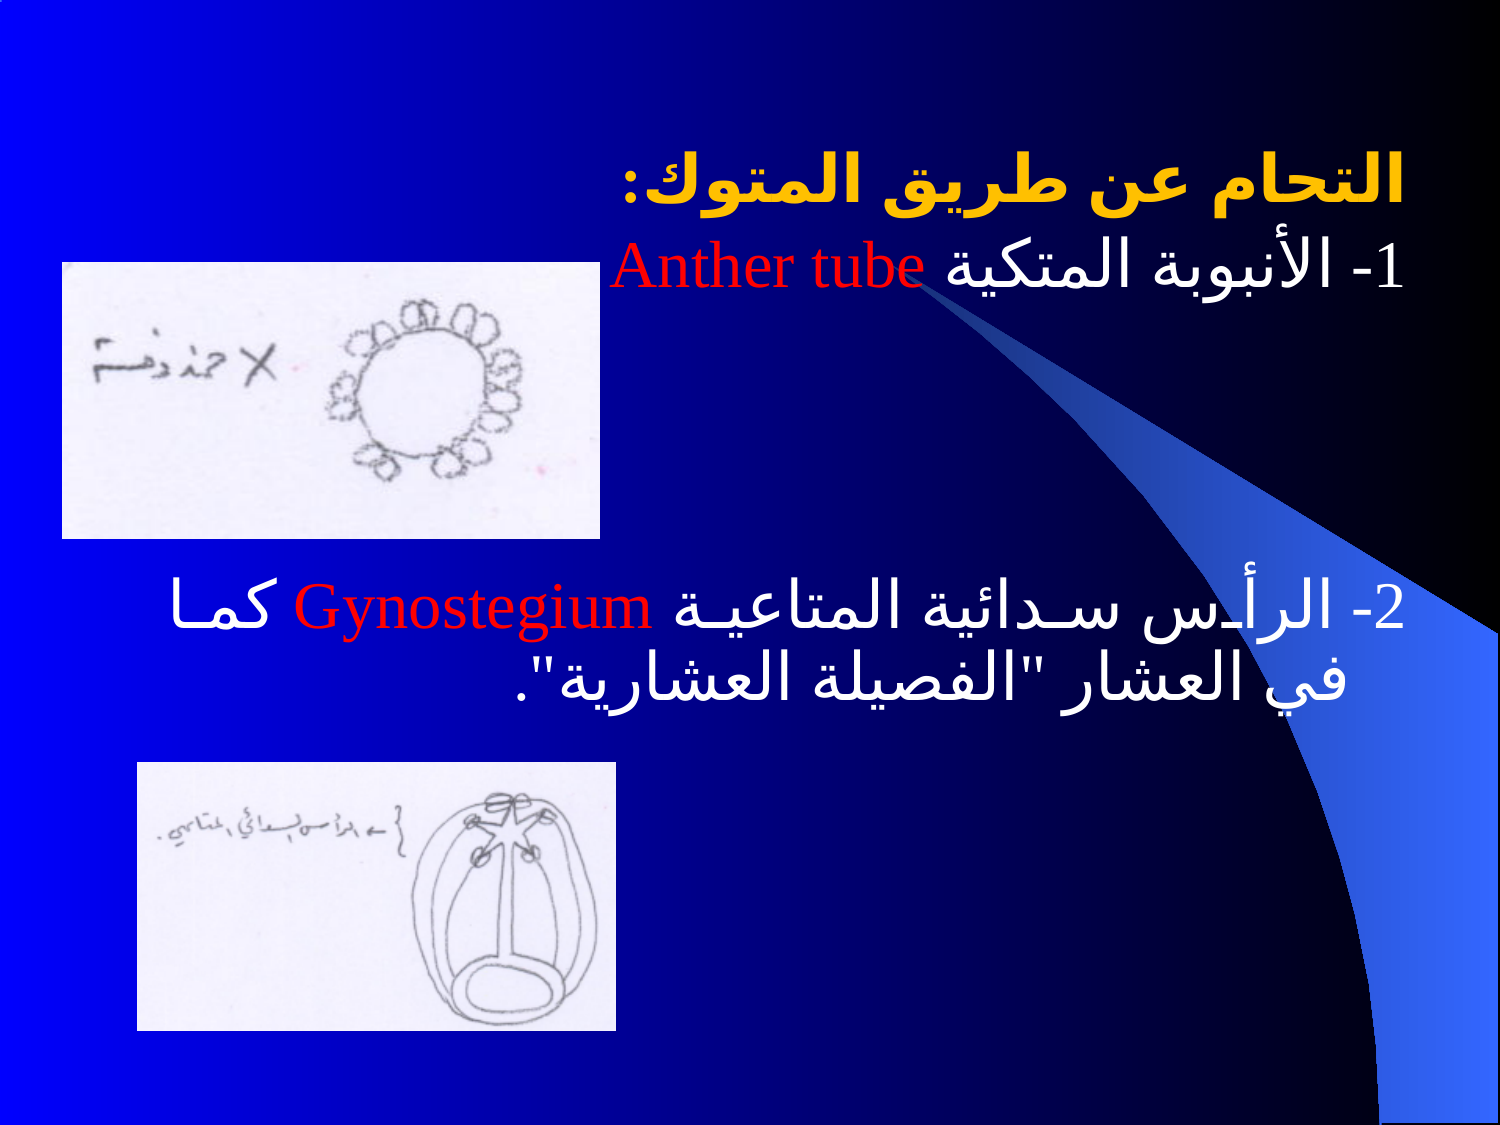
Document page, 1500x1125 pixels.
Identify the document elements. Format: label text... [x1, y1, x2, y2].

picture [137, 762, 616, 1031]
list التحام عن طريق المتوك: 1- الأنبوبة المتكية Anther tube 2- الرأس سدائية المتاعية Gynostegium كما في العشار "الفصيلة العشارية". [137, 137, 1438, 763]
picture [62, 262, 600, 539]
